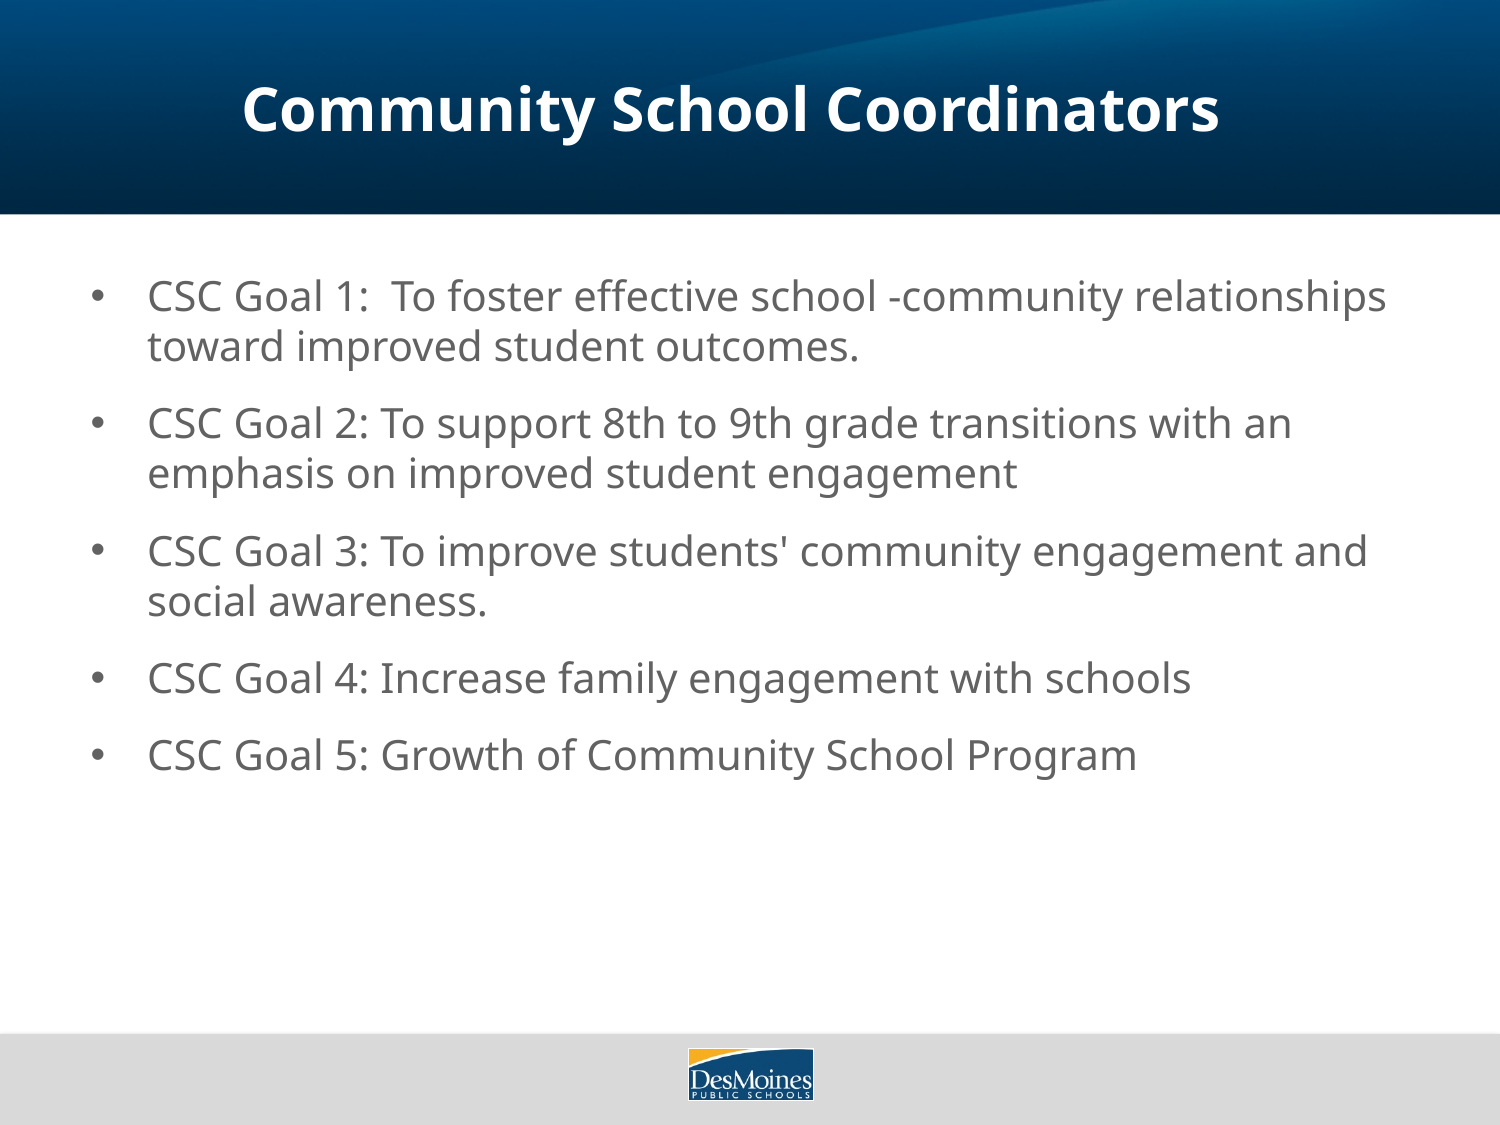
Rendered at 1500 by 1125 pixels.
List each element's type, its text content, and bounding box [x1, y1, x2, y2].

list CSC Goal 1: To foster effective school -community relationships toward improved student outcomes. CSC Goal 2: To support 8th to 9th grade transitions with an emphasis on improved student engagement CSC Goal 3: To improve students' community engagement and social awareness. CSC Goal 4: Increase family engagement with schools CSC Goal 5: Growth of Community School Program [75, 262, 1425, 1005]
picture [689, 1049, 813, 1100]
title Community School Coordinators [12, 62, 1450, 208]
picture [0, 0, 1500, 1033]
